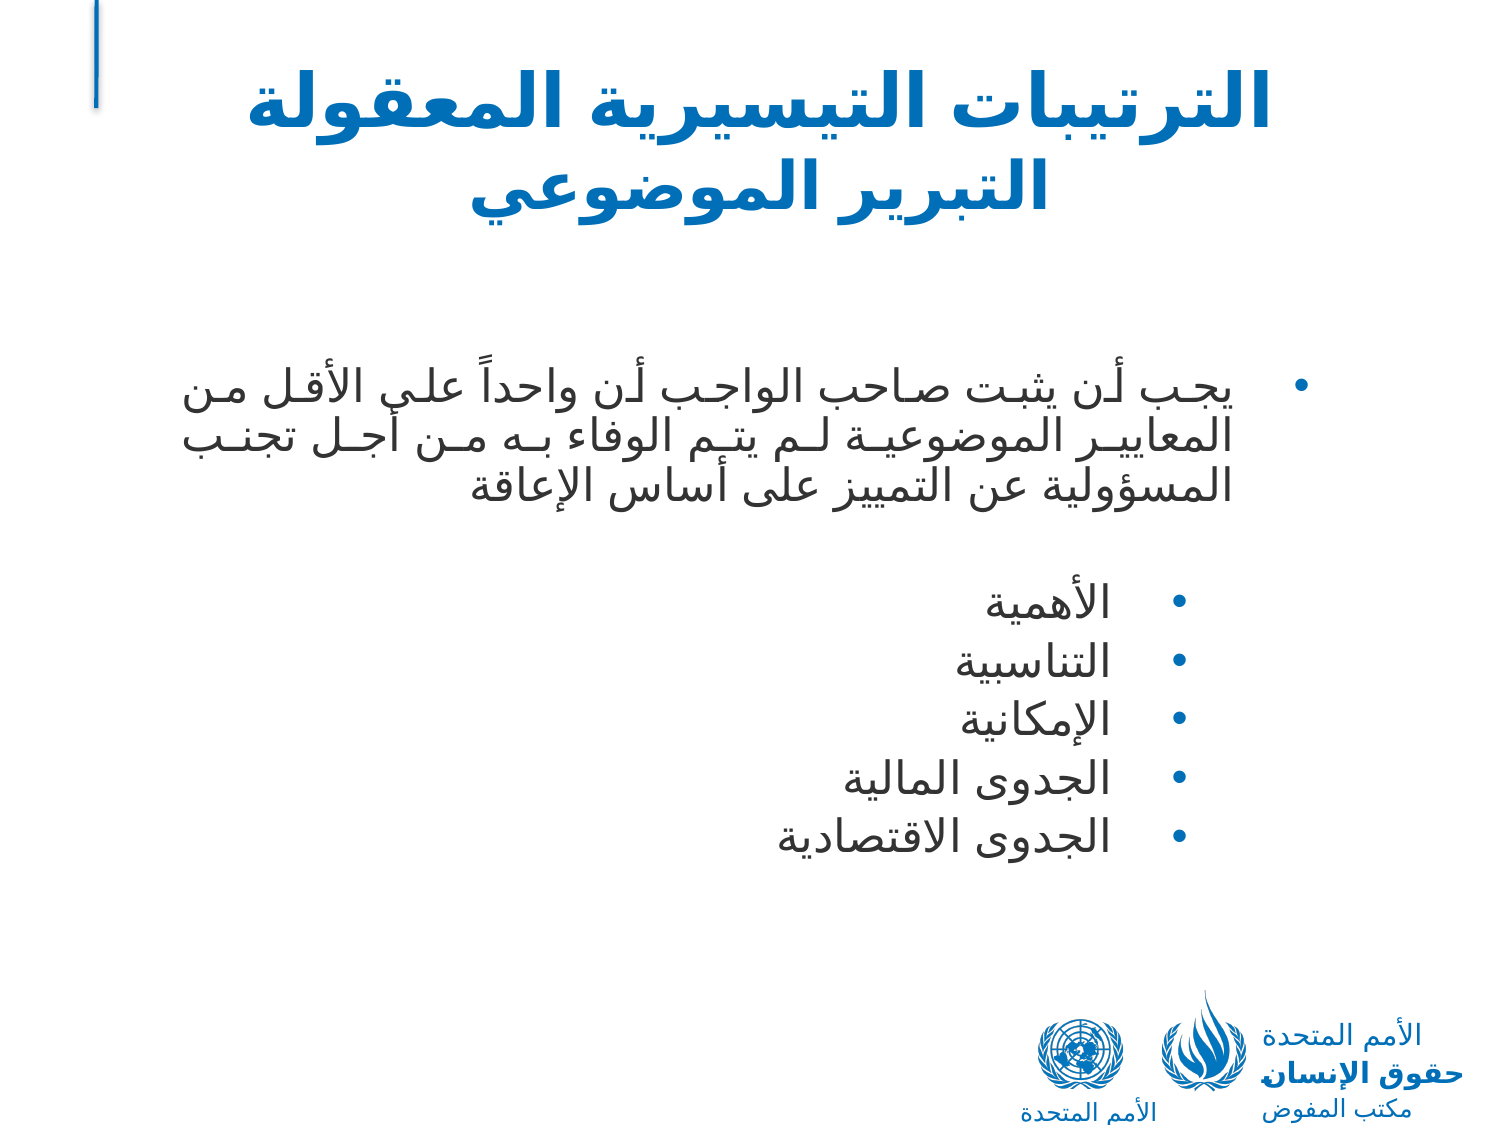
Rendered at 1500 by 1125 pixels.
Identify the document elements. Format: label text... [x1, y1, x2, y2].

text_box الأمم المتحدة حقوق الإنسان مكتب المفوض السامي [1246, 1009, 1500, 1098]
picture [1037, 990, 1457, 1107]
title الترتيبات التيسيرية المعقولة التبرير الموضوعي [64, 45, 1456, 224]
text_box يجب أن يثبت صاحب الواجب أن واحداً على الأقل من المعايير الموضوعية لم يتم الوفاء به من أجل تجنب المسؤولية عن التمييز على أساس الإعاقة الأهمية التناسبية الإمكانية الجدوى المالية الجدوى الاقتصادية [166, 256, 1325, 925]
text_box الأمم المتحدة [982, 1089, 1195, 1125]
